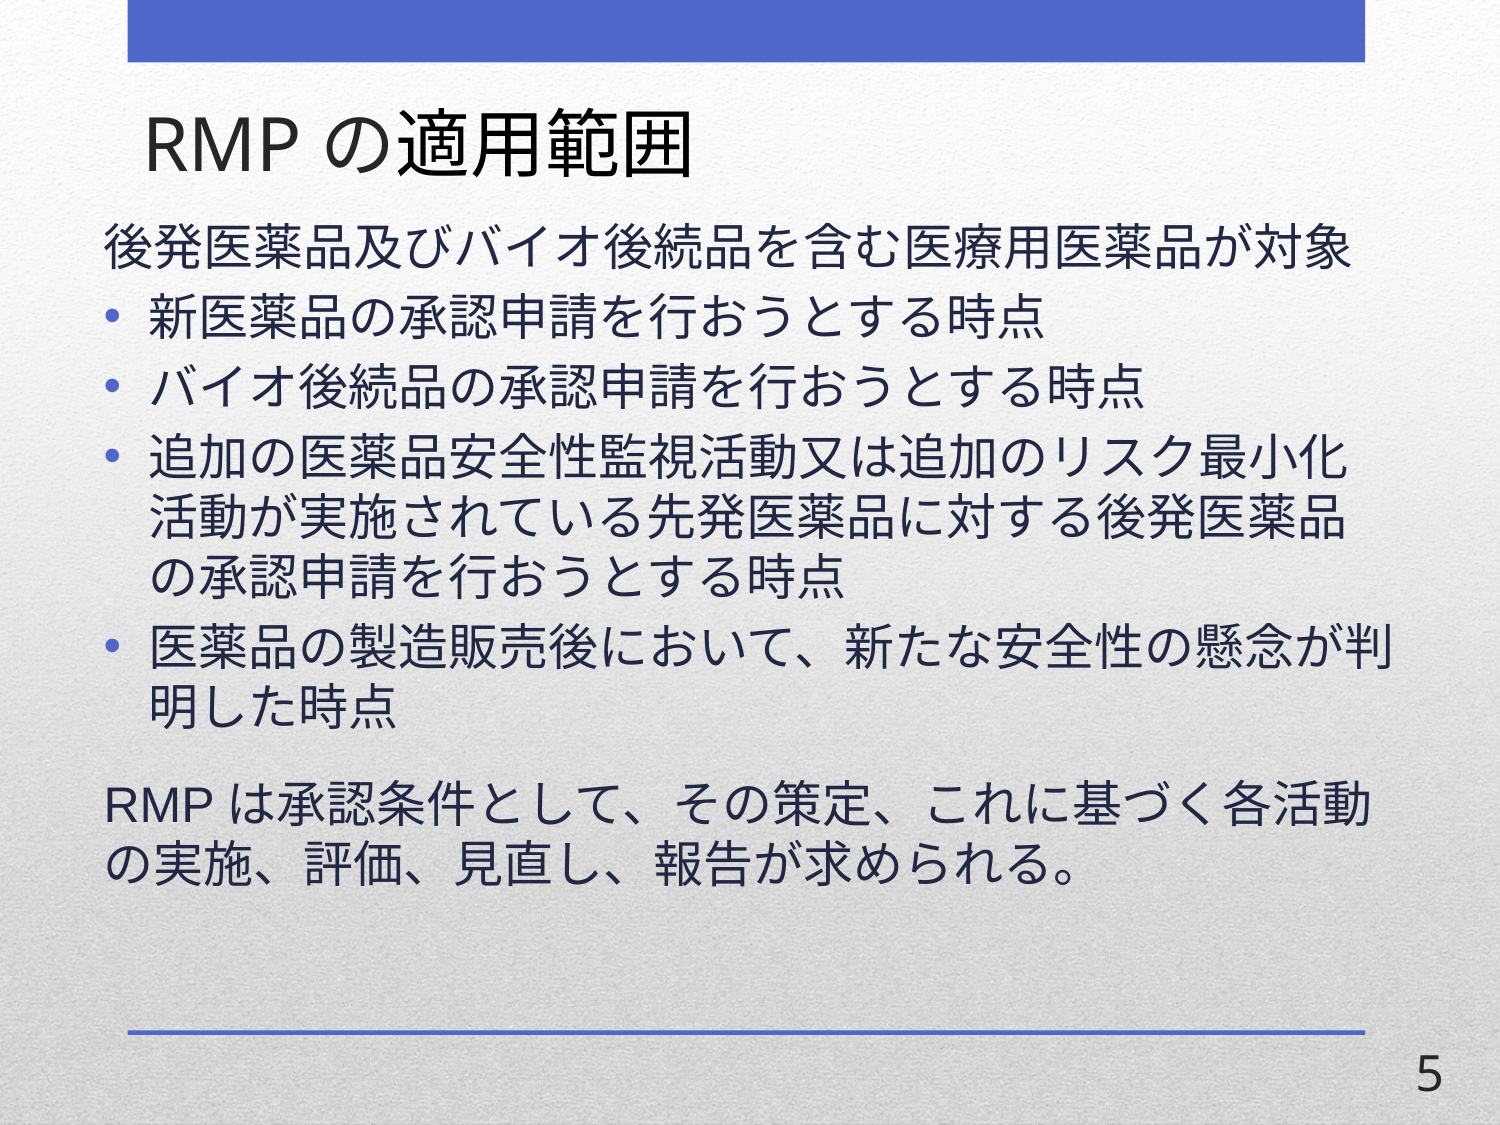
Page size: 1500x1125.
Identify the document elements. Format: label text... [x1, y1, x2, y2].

slide_number 5 [1333, 1046, 1459, 1106]
list 後発医薬品及びバイオ後続品を含む医療用医薬品が対象 新医薬品の承認申請を行おうとする時点 バイオ後続品の承認申請を行おうとする時点 追加の医薬品安全性監視活動又は追加のリスク最小化活動が実施されている先発医薬品に対する後発医薬品の承認申請を行おうとする時点 医薬品の製造販売後において、新たな安全性の懸念が判明した時点 RMPは承認条件として、その策定、これに基づく各活動の実施、評価、見直し、報告が求められる。 [88, 208, 1412, 1035]
text_box RMPの適用範囲 [127, 62, 1240, 194]
